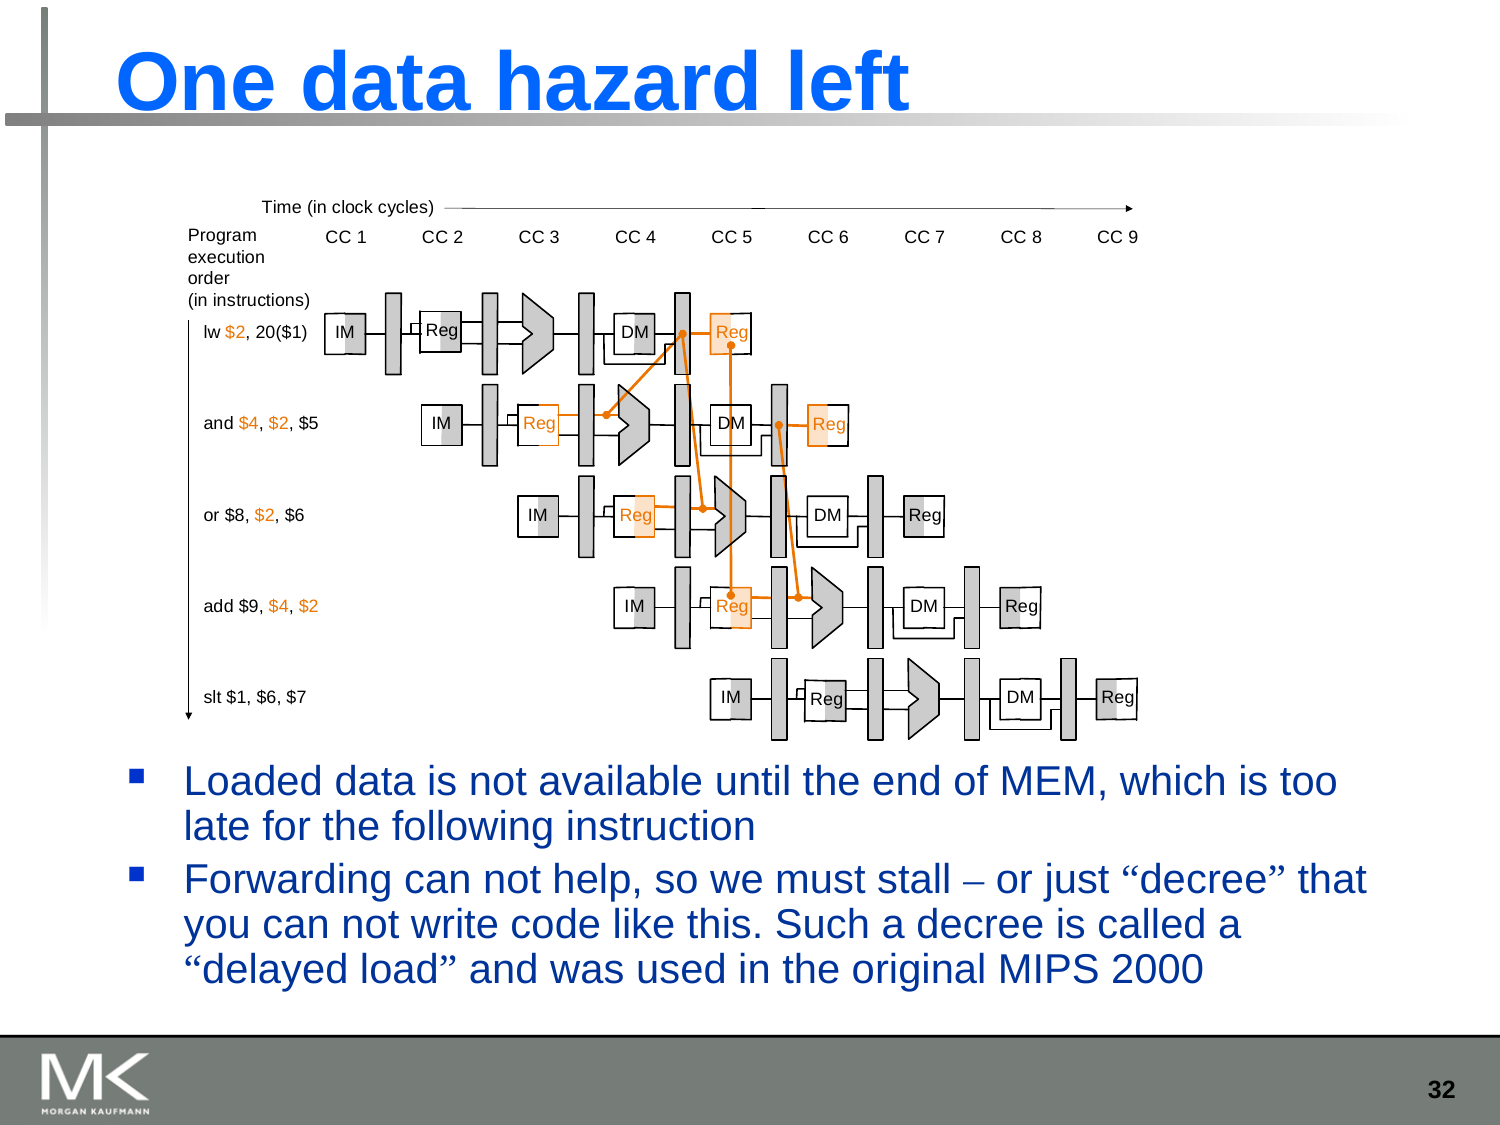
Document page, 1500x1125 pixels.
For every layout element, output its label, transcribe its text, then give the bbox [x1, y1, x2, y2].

title One data hazard left [100, 18, 1460, 135]
picture [29, 1046, 160, 1123]
list Loaded data is not available until the end of MEM, which is too late for the following instruction Forwarding can not help, so we must stall – or just “decree” that you can not write code like this. Such a decree is called a “delayed load” and was used in the original MIPS 2000 [111, 751, 1388, 960]
picture [182, 196, 1141, 743]
